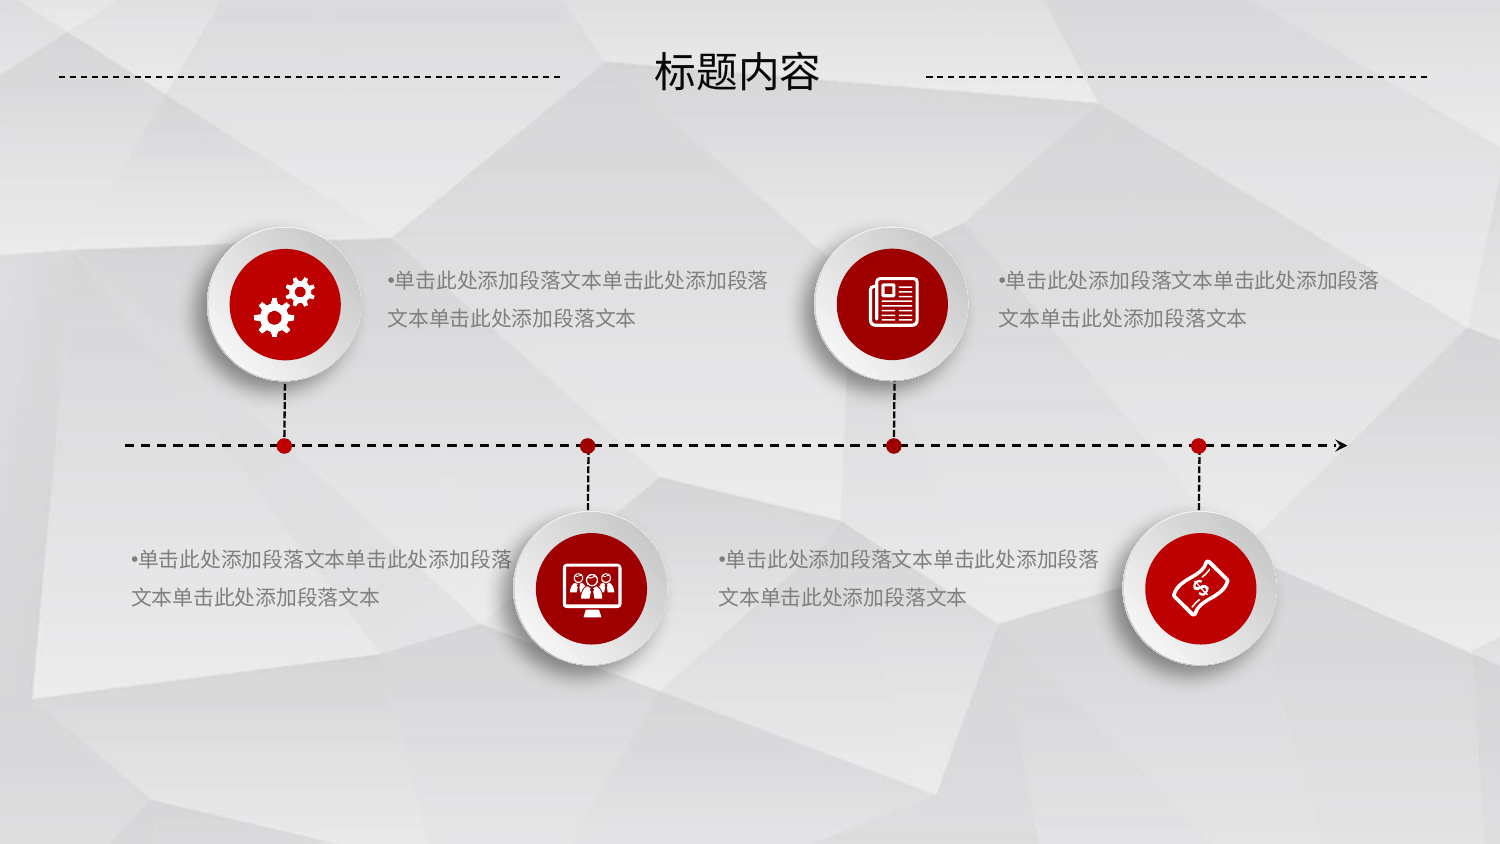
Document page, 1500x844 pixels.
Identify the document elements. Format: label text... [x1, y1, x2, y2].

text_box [1122, 511, 1277, 666]
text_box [814, 226, 969, 382]
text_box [206, 227, 361, 382]
picture [0, 0, 1500, 844]
text_box 单击此处添加段落文本单击此处添加段落文本单击此处添加段落文本 [707, 529, 1119, 668]
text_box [124, 360, 1348, 529]
text_box 单击此处添加段落文本单击此处添加段落文本单击此处添加段落文本 [119, 528, 521, 668]
text_box 单击此处添加段落文本单击此处添加段落文本单击此处添加段落文本 [987, 249, 1399, 390]
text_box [513, 511, 668, 666]
text_box 标题内容 [608, 38, 868, 104]
text_box 单击此处添加段落文本单击此处添加段落文本单击此处添加段落文本 [376, 249, 788, 360]
